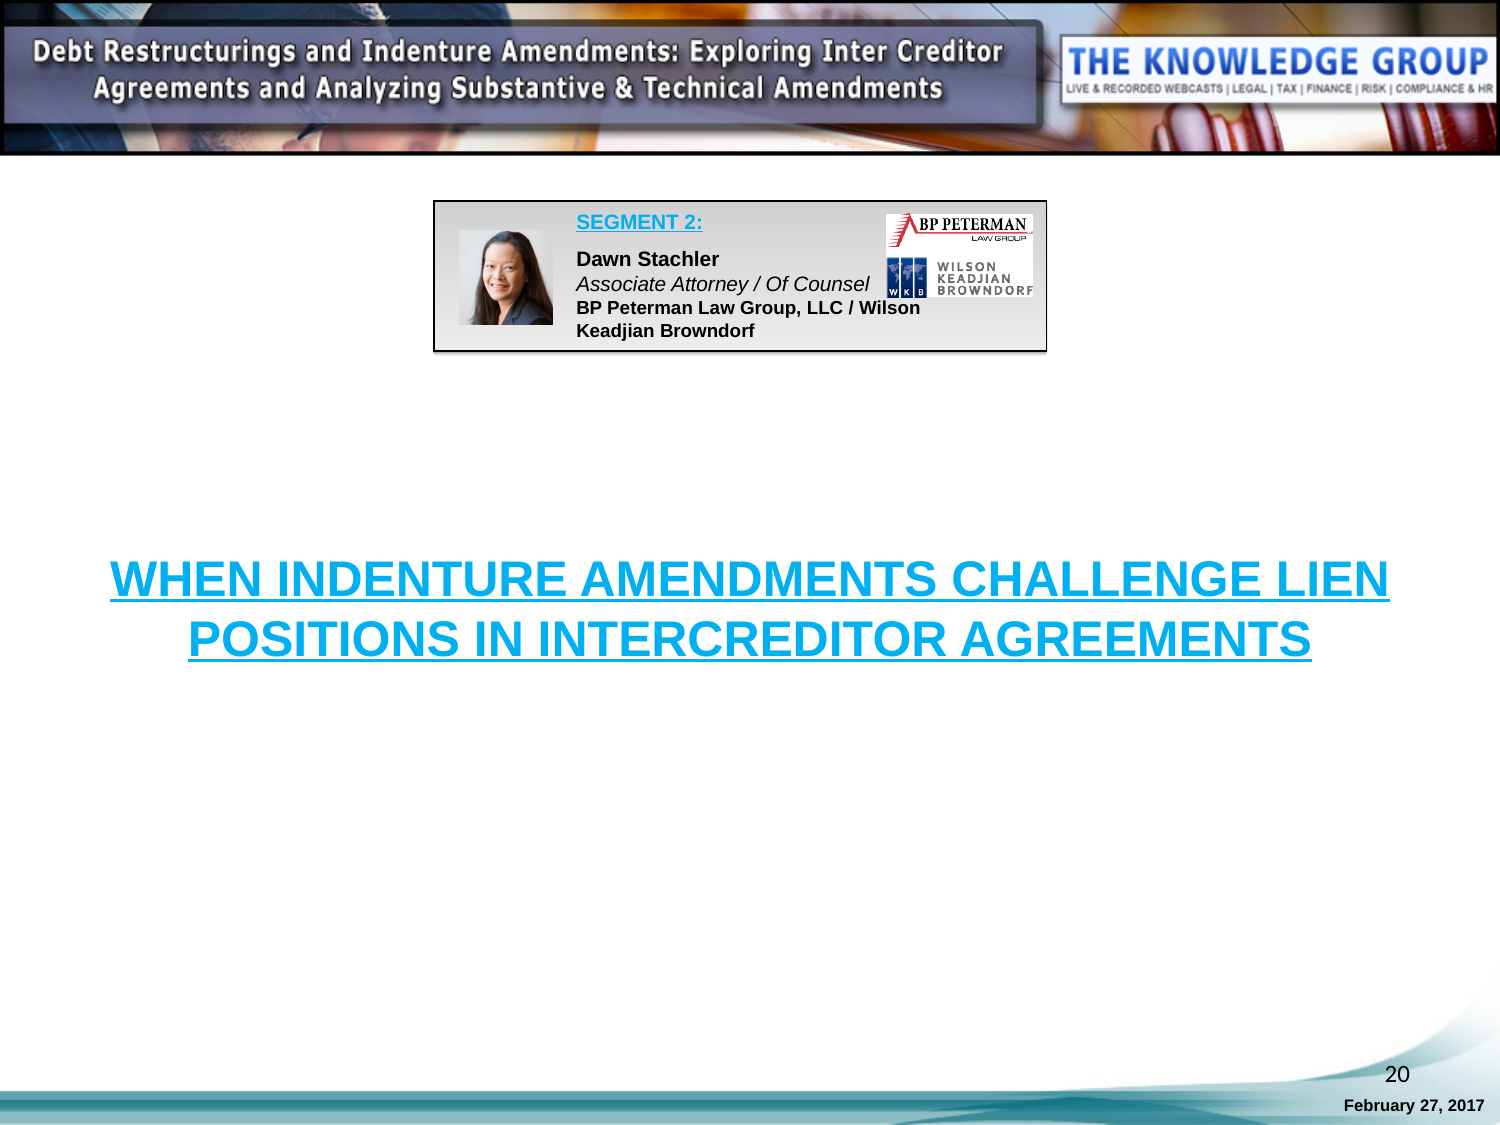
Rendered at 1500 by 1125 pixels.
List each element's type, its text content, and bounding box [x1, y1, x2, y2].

picture [0, 674, 1500, 1125]
text_box WHEN INDENTURE AMENDMENTS CHALLENGE LIEN POSITIONS IN INTERCREDITOR AGREEMENTS [0, 538, 1500, 674]
text_box February 27, 2017 [1100, 1087, 1500, 1123]
picture [0, 0, 1500, 538]
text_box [433, 200, 1047, 352]
slide_number 20 [1074, 1042, 1425, 1103]
